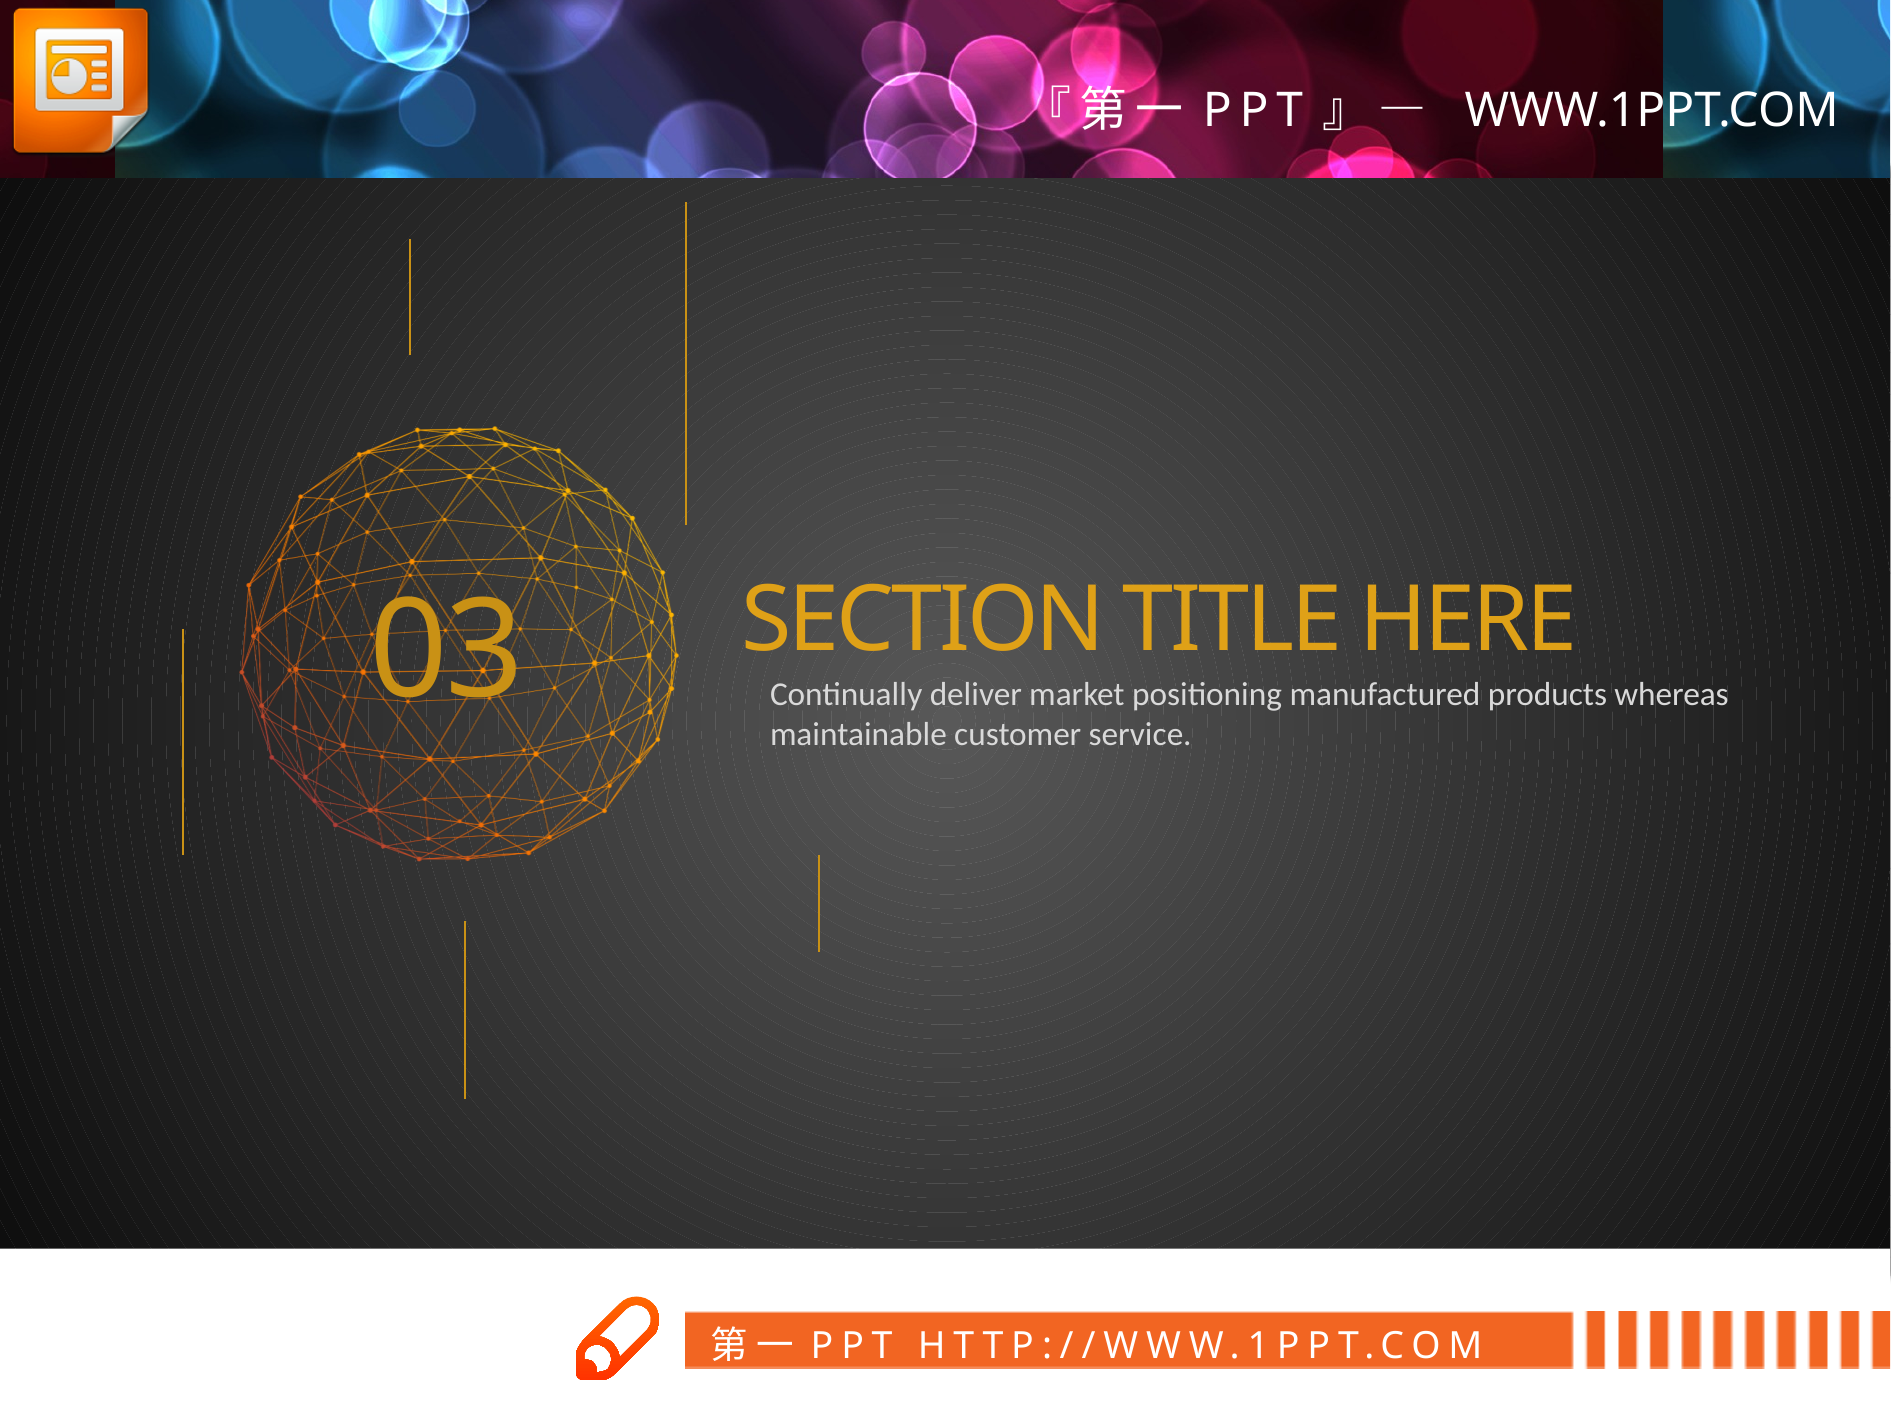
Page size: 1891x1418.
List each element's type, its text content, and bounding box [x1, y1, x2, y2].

text_box SECTION TITLE HERE [691, 551, 1673, 676]
picture [685, 1311, 1891, 1369]
text_box Continually deliver market positioning manufactured products whereas maintainable customer service. [755, 664, 1756, 760]
picture [230, 420, 687, 874]
picture [0, 0, 1891, 178]
